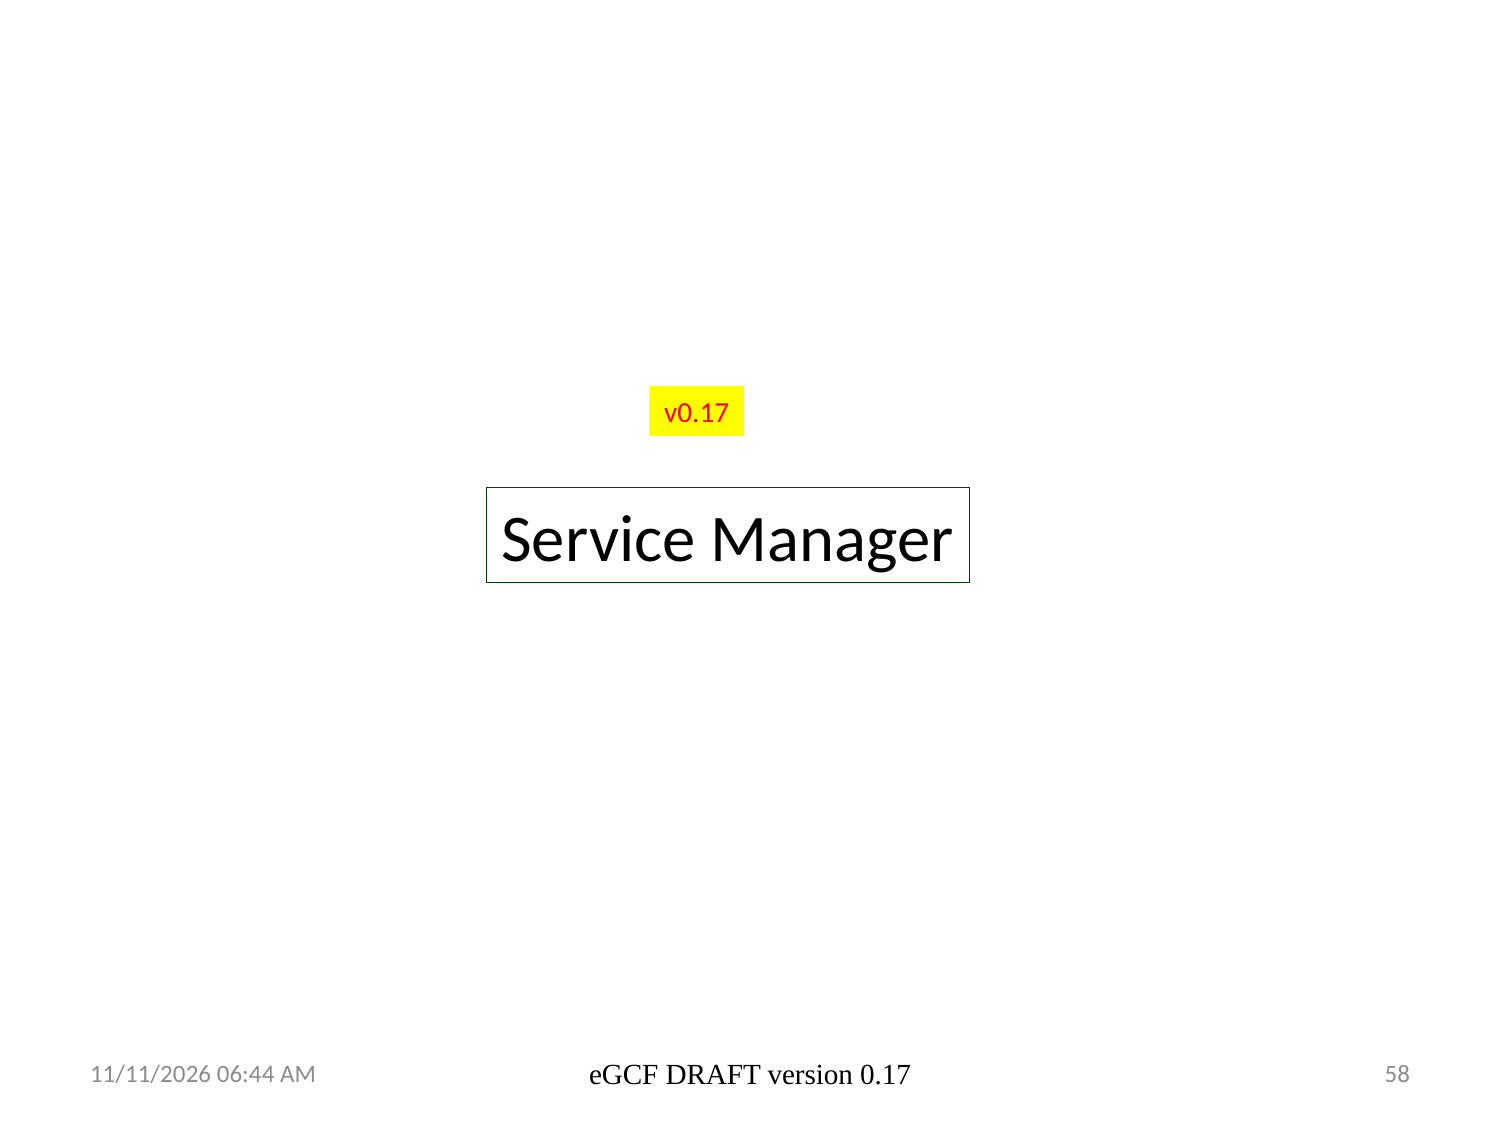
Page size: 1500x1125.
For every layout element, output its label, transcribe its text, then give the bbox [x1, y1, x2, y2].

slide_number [75, 1042, 425, 1103]
text_box v0.17 [649, 386, 745, 436]
text_box Service Manager [486, 487, 970, 583]
footer eGCF DRAFT version 0.17 [512, 1042, 988, 1103]
slide_number 58 [1074, 1042, 1425, 1103]
